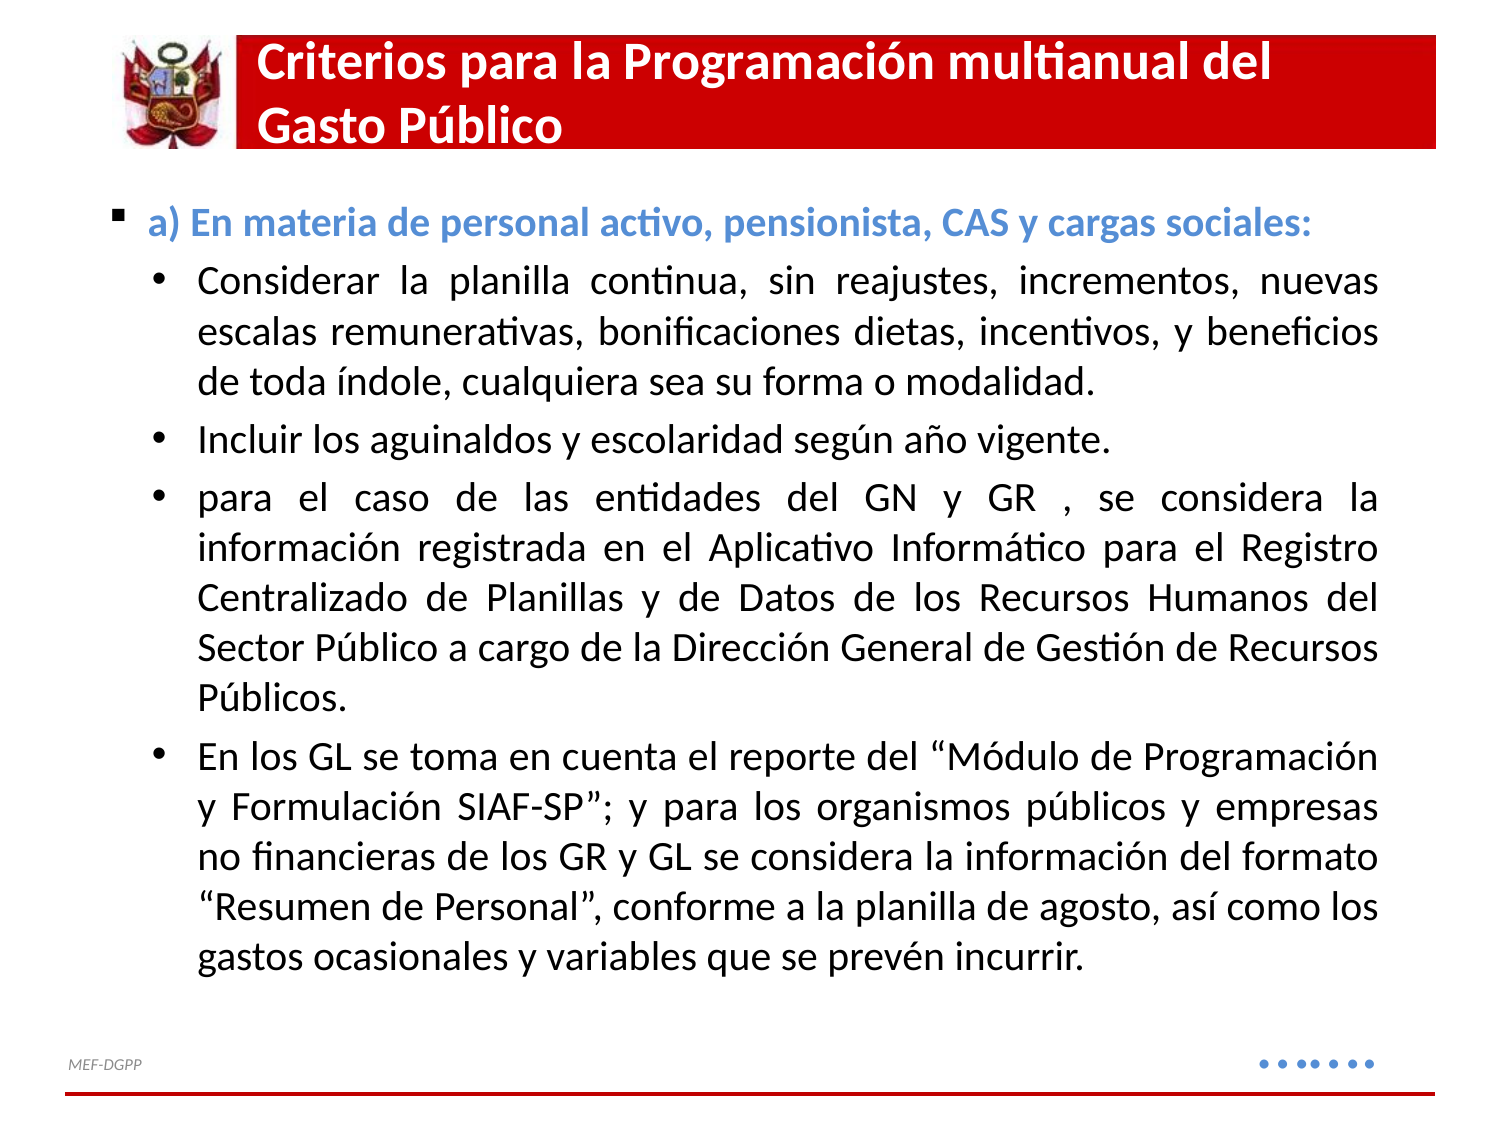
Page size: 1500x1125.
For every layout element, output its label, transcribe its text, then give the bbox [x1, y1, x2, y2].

picture [112, 35, 1436, 149]
list a) En materia de personal activo, pensionista, CAS y cargas sociales: Considerar la planilla continua, sin reajustes, incrementos, nuevas escalas remunerativas, bonificaciones dietas, incentivos, y beneficios de toda índole, cualquiera sea su forma o modalidad. Incluir los aguinaldos y escolaridad según año vigente. para el caso de las entidades del GN y GR , se considera la información registrada en el Aplicativo Informático para el Registro Centralizado de Planillas y de Datos de los Recursos Humanos del Sector Público a cargo de la Dirección General de Gestión de Recursos Públicos. En los GL se toma en cuenta el reporte del “Módulo de Programación y Formulación SIAF-SP”; y para los organismos públicos y empresas no financieras de los GR y GL se considera la información del formato “Resumen de Personal”, conforme a la planilla de agosto, así como los gastos ocasionales y variables que se prevén incurrir. ……. [93, 187, 1395, 1032]
footer MEF-DGPP [53, 1034, 892, 1094]
title Criterios para la Programación multianual del Gasto Público [241, 42, 1426, 138]
